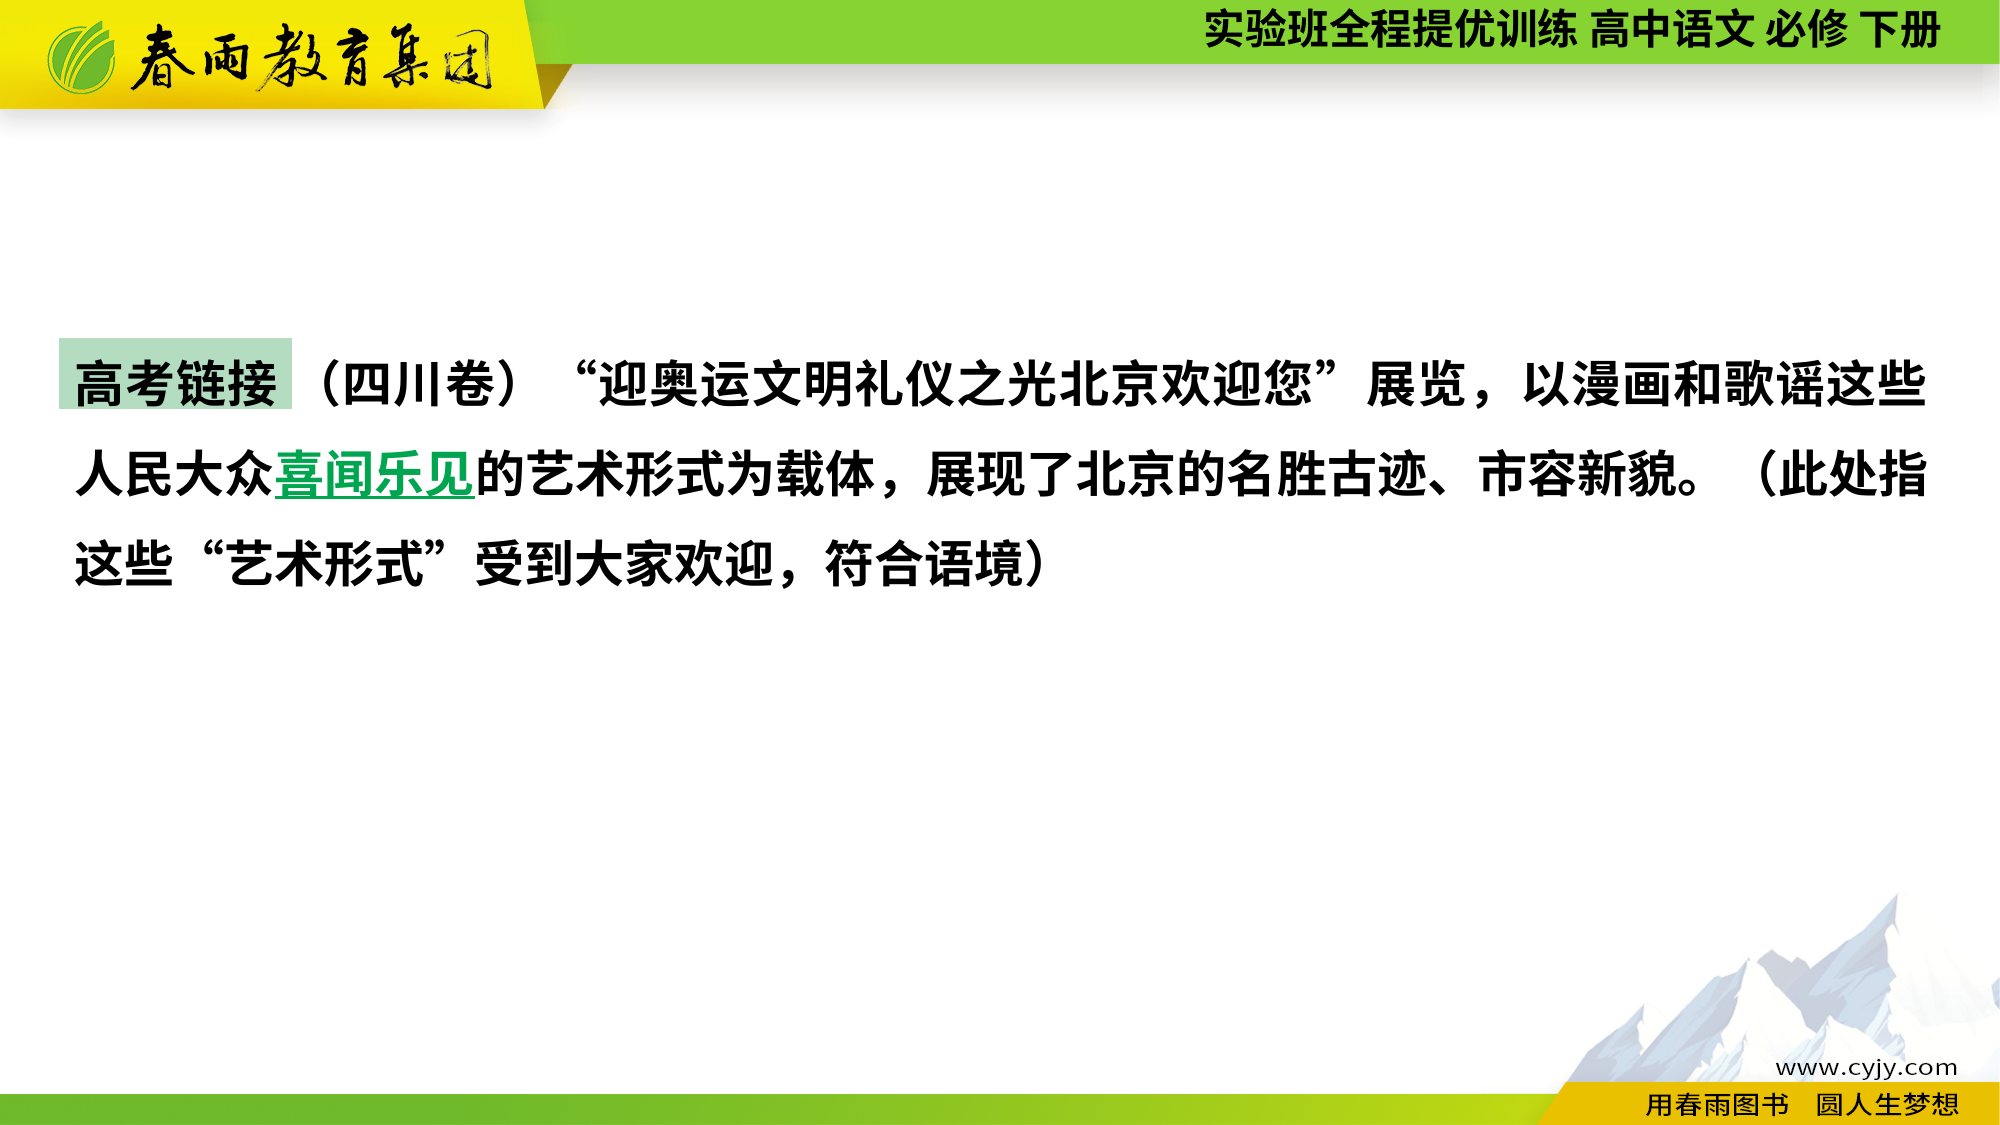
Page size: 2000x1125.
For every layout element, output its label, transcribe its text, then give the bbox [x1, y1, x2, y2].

list 高考链接 （四川卷）“迎奥运文明礼仪之光北京欢迎您”展览，以漫画和歌谣这些人民大众喜闻乐见的艺术形式为载体，展现了北京的名胜古迹、市容新貌。（此处指这些“艺术形式”受到大家欢迎，符合语境） [59, 314, 1944, 591]
picture [0, 0, 2000, 1125]
